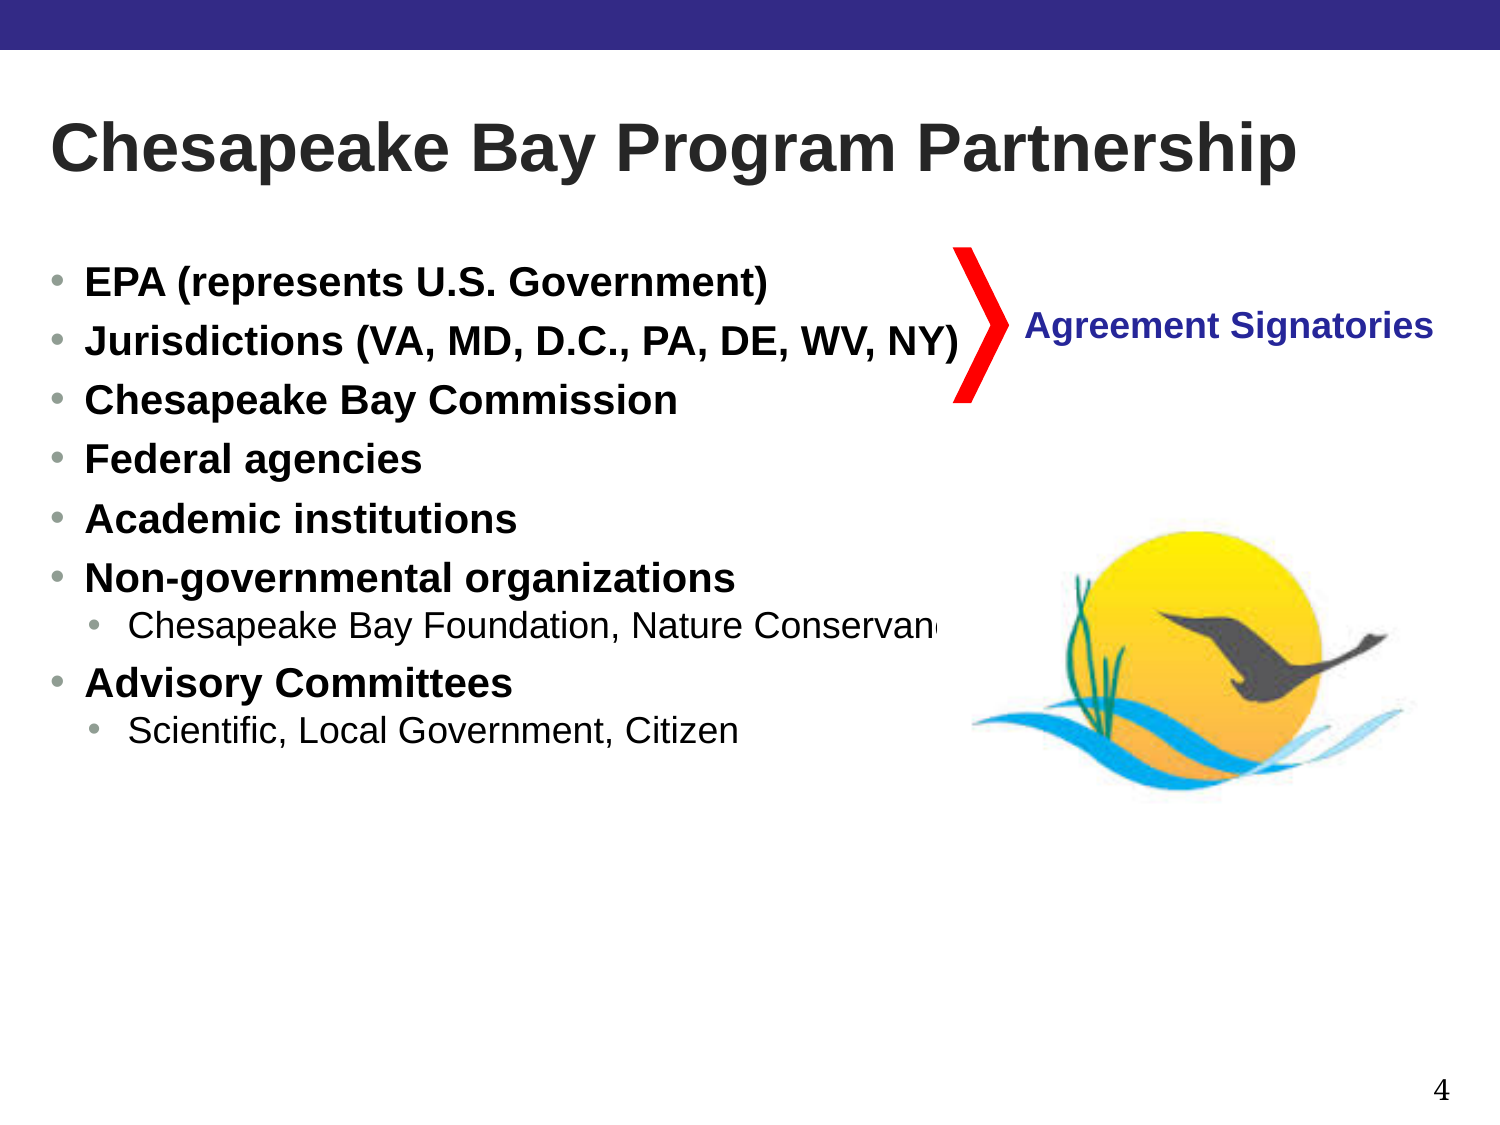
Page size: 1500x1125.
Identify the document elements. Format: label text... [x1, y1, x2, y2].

list EPA (represents U.S. Government) Jurisdictions (VA, MD, D.C., PA, DE, WV, NY) Chesapeake Bay Commission Federal agencies Academic institutions Non-governmental organizations Chesapeake Bay Foundation, Nature Conservancy Advisory Committees Scientific, Local Government, Citizen [49, 262, 1451, 1051]
text_box Agreement Signatories [1009, 293, 1500, 354]
text_box [950, 245, 1009, 406]
slide_number 4 [1387, 1072, 1450, 1110]
picture [937, 412, 1438, 913]
title Chesapeake Bay Program Partnership [49, 74, 1451, 226]
